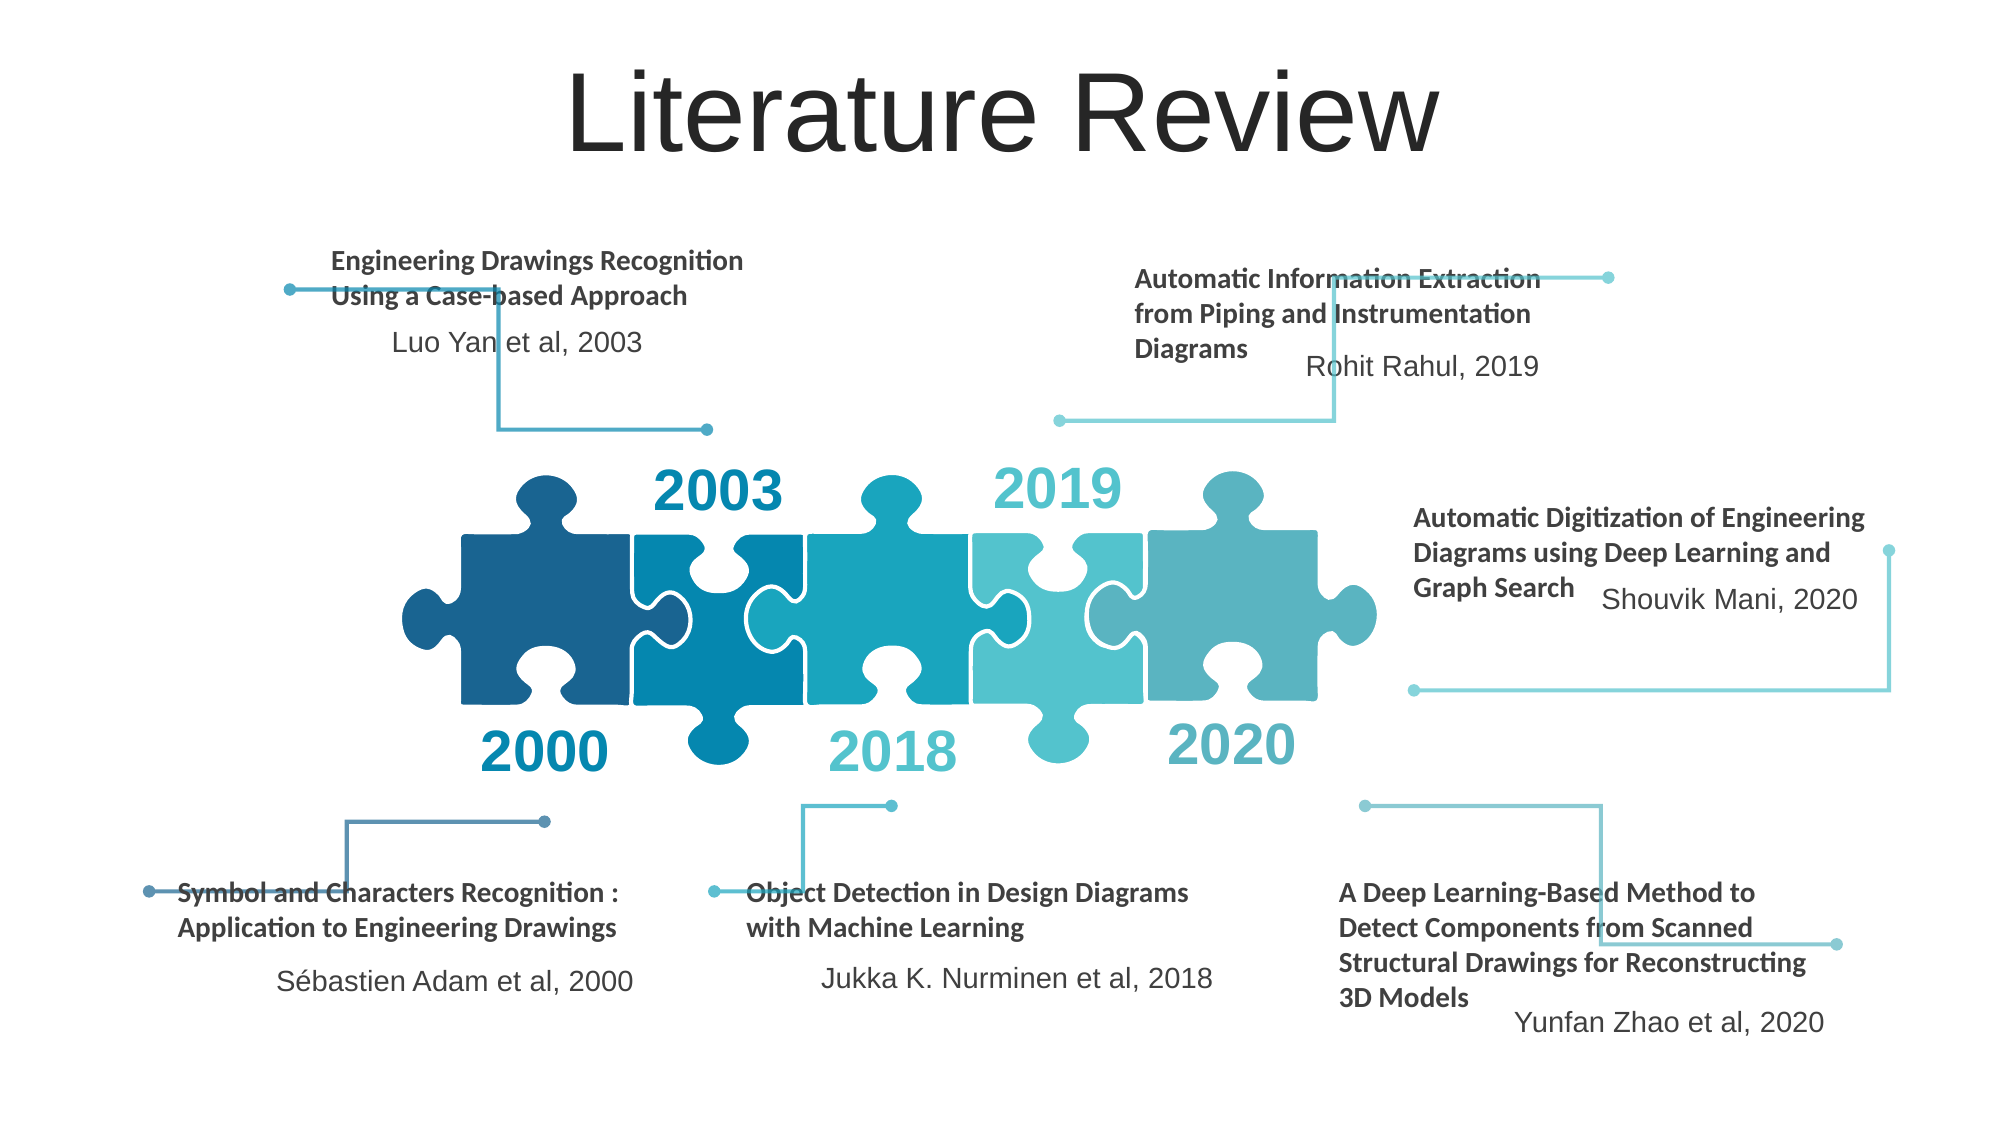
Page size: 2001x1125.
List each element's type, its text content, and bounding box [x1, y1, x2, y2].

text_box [1134, 252, 1587, 277]
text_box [149, 821, 545, 892]
text_box 2020 [1133, 698, 1331, 784]
text_box 2018 [794, 706, 992, 791]
text_box [631, 532, 806, 767]
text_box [289, 289, 707, 430]
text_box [1059, 277, 1609, 421]
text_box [1364, 805, 1837, 945]
text_box [970, 531, 1145, 766]
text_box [1413, 551, 1889, 691]
text_box [745, 472, 1029, 706]
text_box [746, 866, 1251, 1003]
text_box [399, 473, 690, 706]
list Literature Review [53, 55, 1952, 175]
text_box [1086, 469, 1379, 698]
text_box 2019 [960, 442, 1158, 528]
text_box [331, 233, 751, 367]
text_box 2003 [620, 444, 818, 530]
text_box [714, 805, 892, 892]
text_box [177, 866, 653, 1006]
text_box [1413, 490, 1937, 624]
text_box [1338, 866, 1850, 1047]
text_box 2000 [446, 706, 644, 791]
